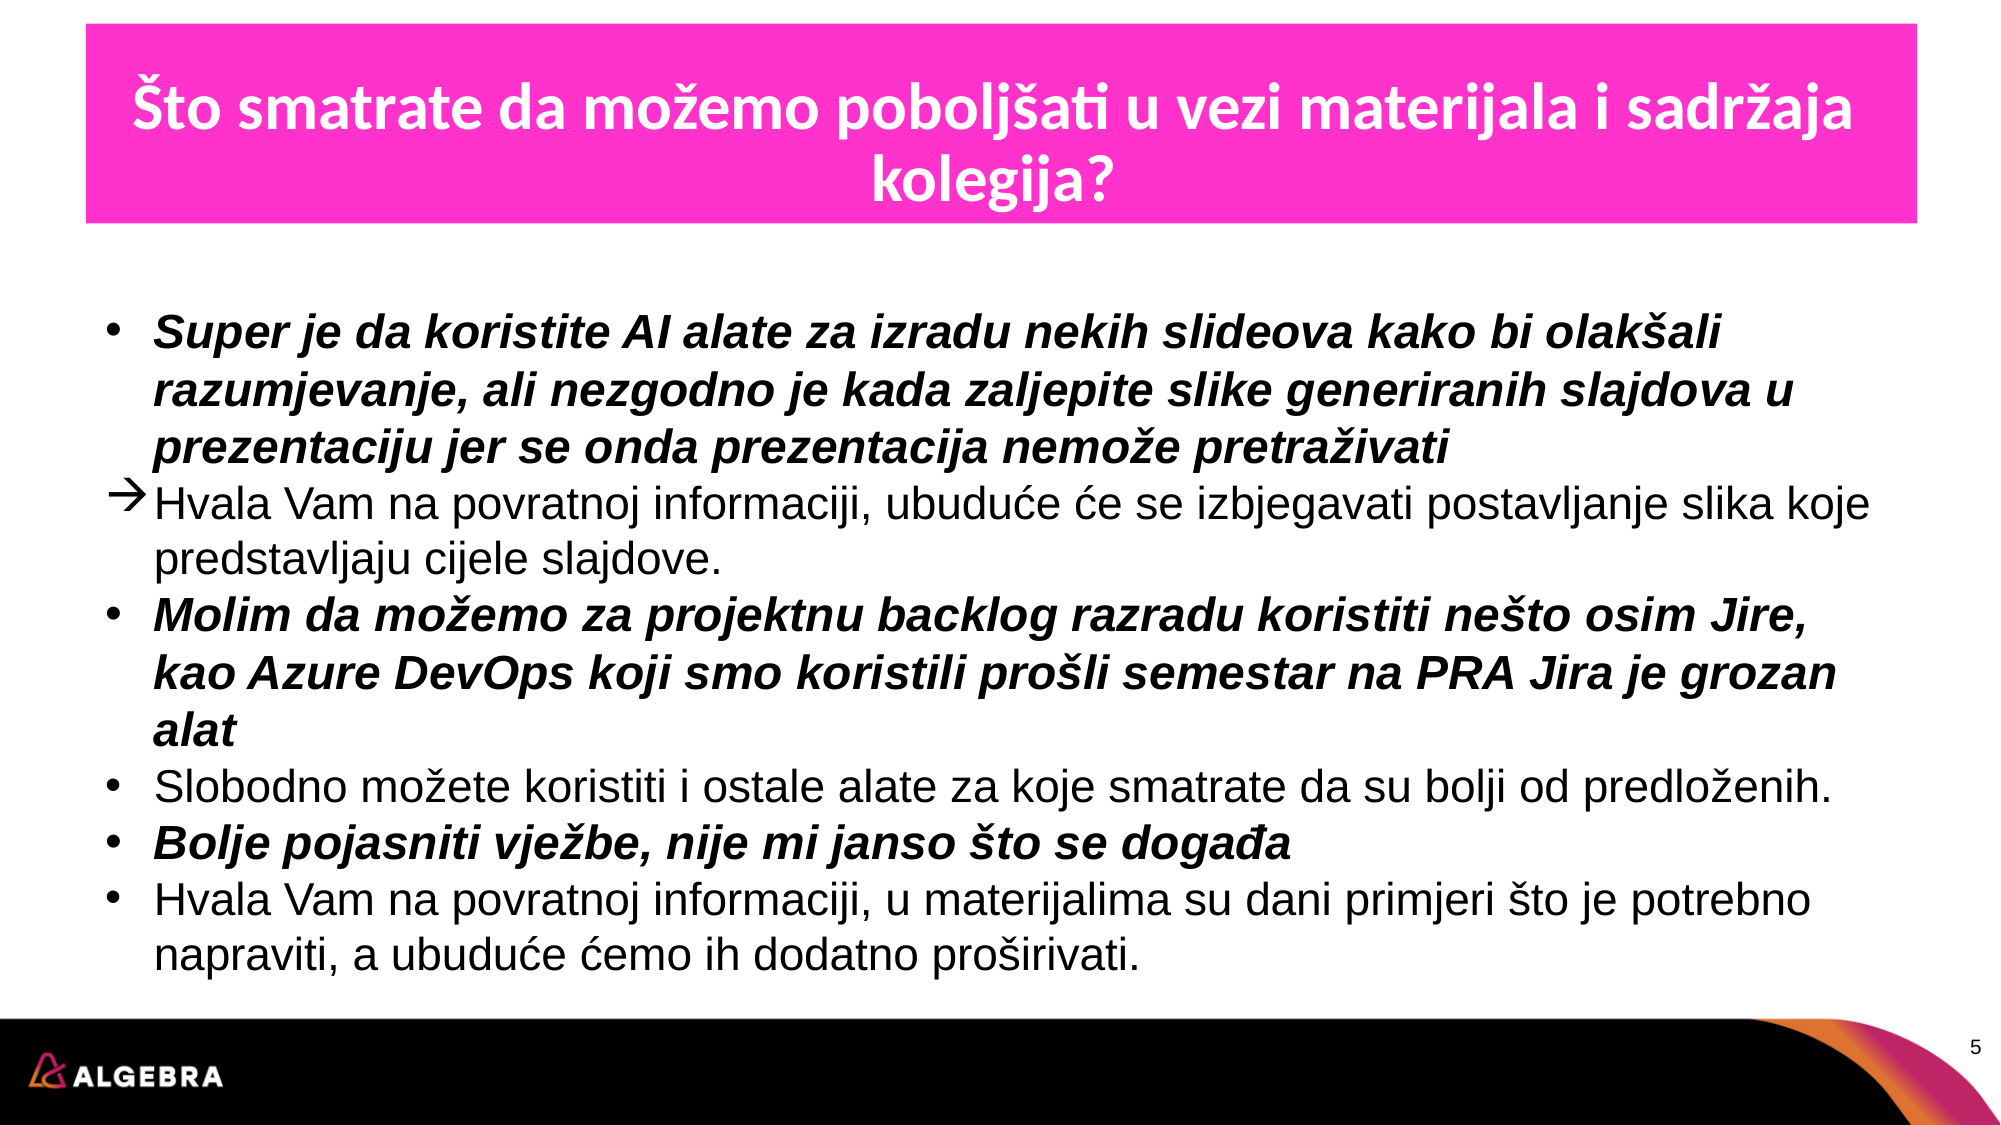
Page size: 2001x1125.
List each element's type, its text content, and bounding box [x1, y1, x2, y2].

subtitle Super je da koristite AI alate za izradu nekih slideova kako bi olakšali razumjevanje, ali nezgodno je kada zaljepite slike generiranih slajdova u prezentaciju jer se onda prezentacija nemože pretraživati Hvala Vam na povratnoj informaciji, ubuduće će se izbjegavati postavljanje slika koje predstavljaju cijele slajdove. Molim da možemo za projektnu backlog razradu koristiti nešto osim Jire, kao Azure DevOps koji smo koristili prošli semestar na PRA Jira je grozan alat Slobodno možete koristiti i ostale alate za koje smatrate da su bolji od predloženih. Bolje pojasniti vježbe, nije mi janso što se događa Hvala Vam na povratnoj informaciji, u materijalima su dani primjeri što je potrebno napraviti, a ubuduće ćemo ih dodatno proširivati. [87, 259, 1918, 993]
picture [0, 0, 2001, 1125]
title Što smatrate da možemo poboljšati u vezi materijala i sadržaja kolegija? [85, 23, 1918, 224]
